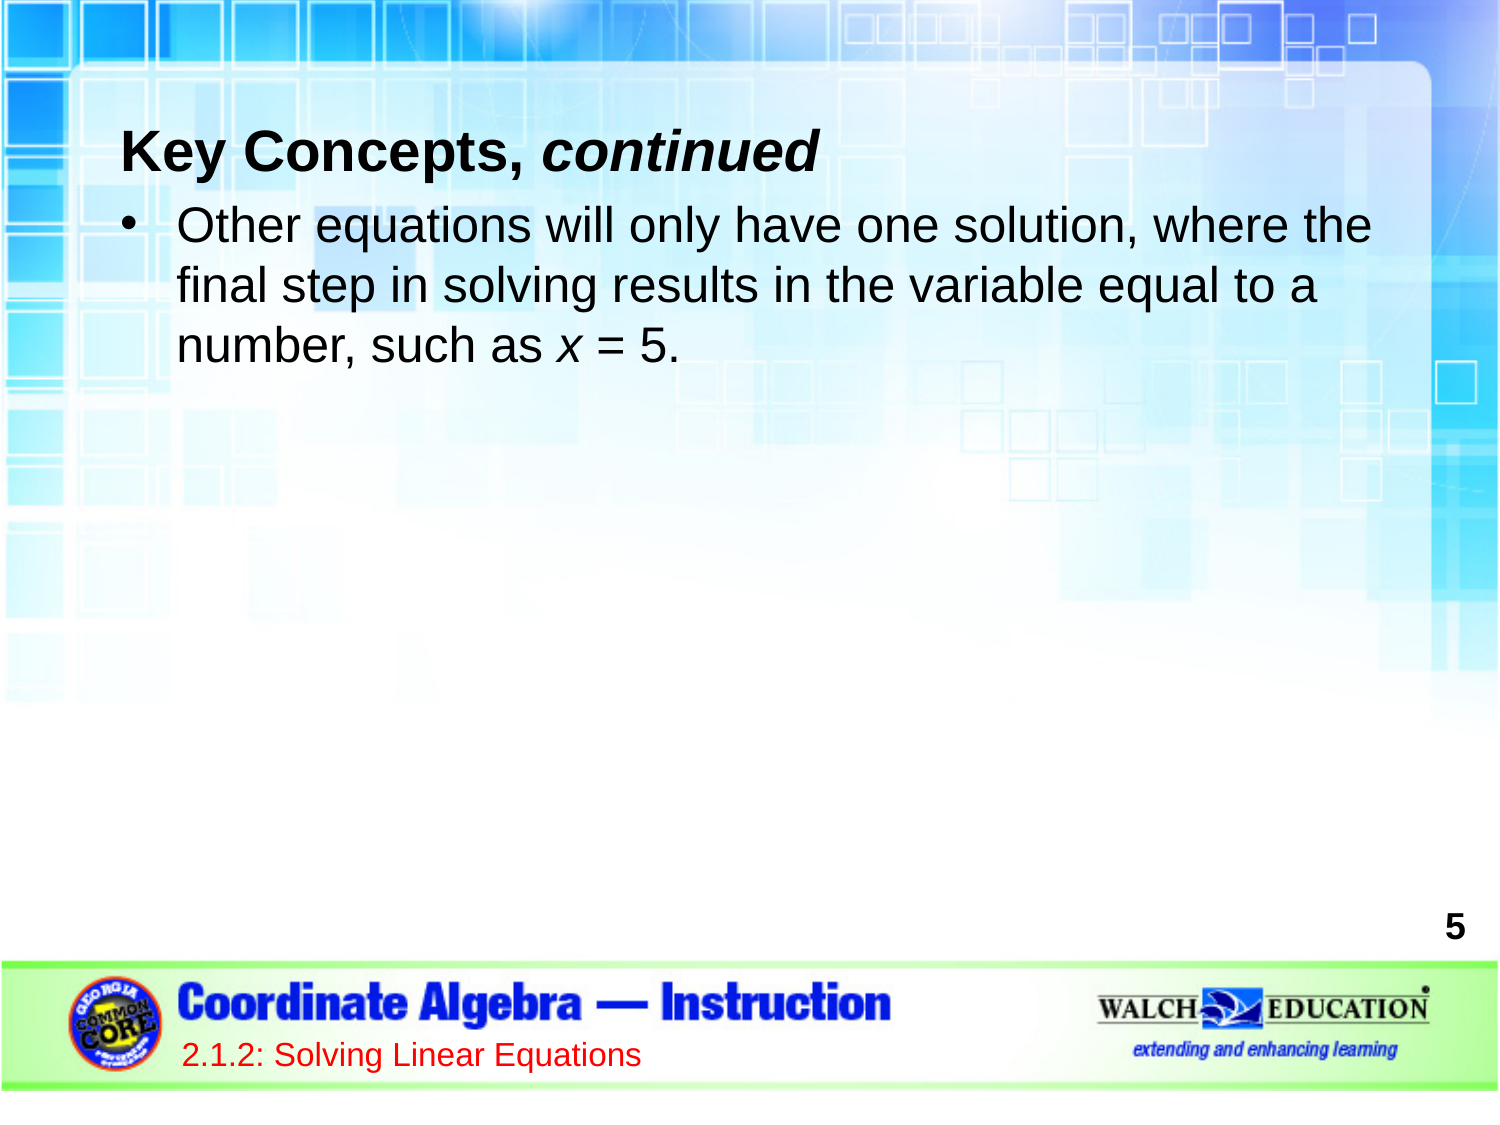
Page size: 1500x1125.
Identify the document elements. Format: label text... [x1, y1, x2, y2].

subtitle Key Concepts, continued Other equations will only have one solution, where the final step in solving results in the variable equal to a number, such as x = 5. [105, 105, 1394, 925]
list 2.1.2: Solving Linear Equations [166, 1025, 1074, 1069]
slide_number 5 [1361, 901, 1481, 949]
picture [1, 0, 1500, 1091]
